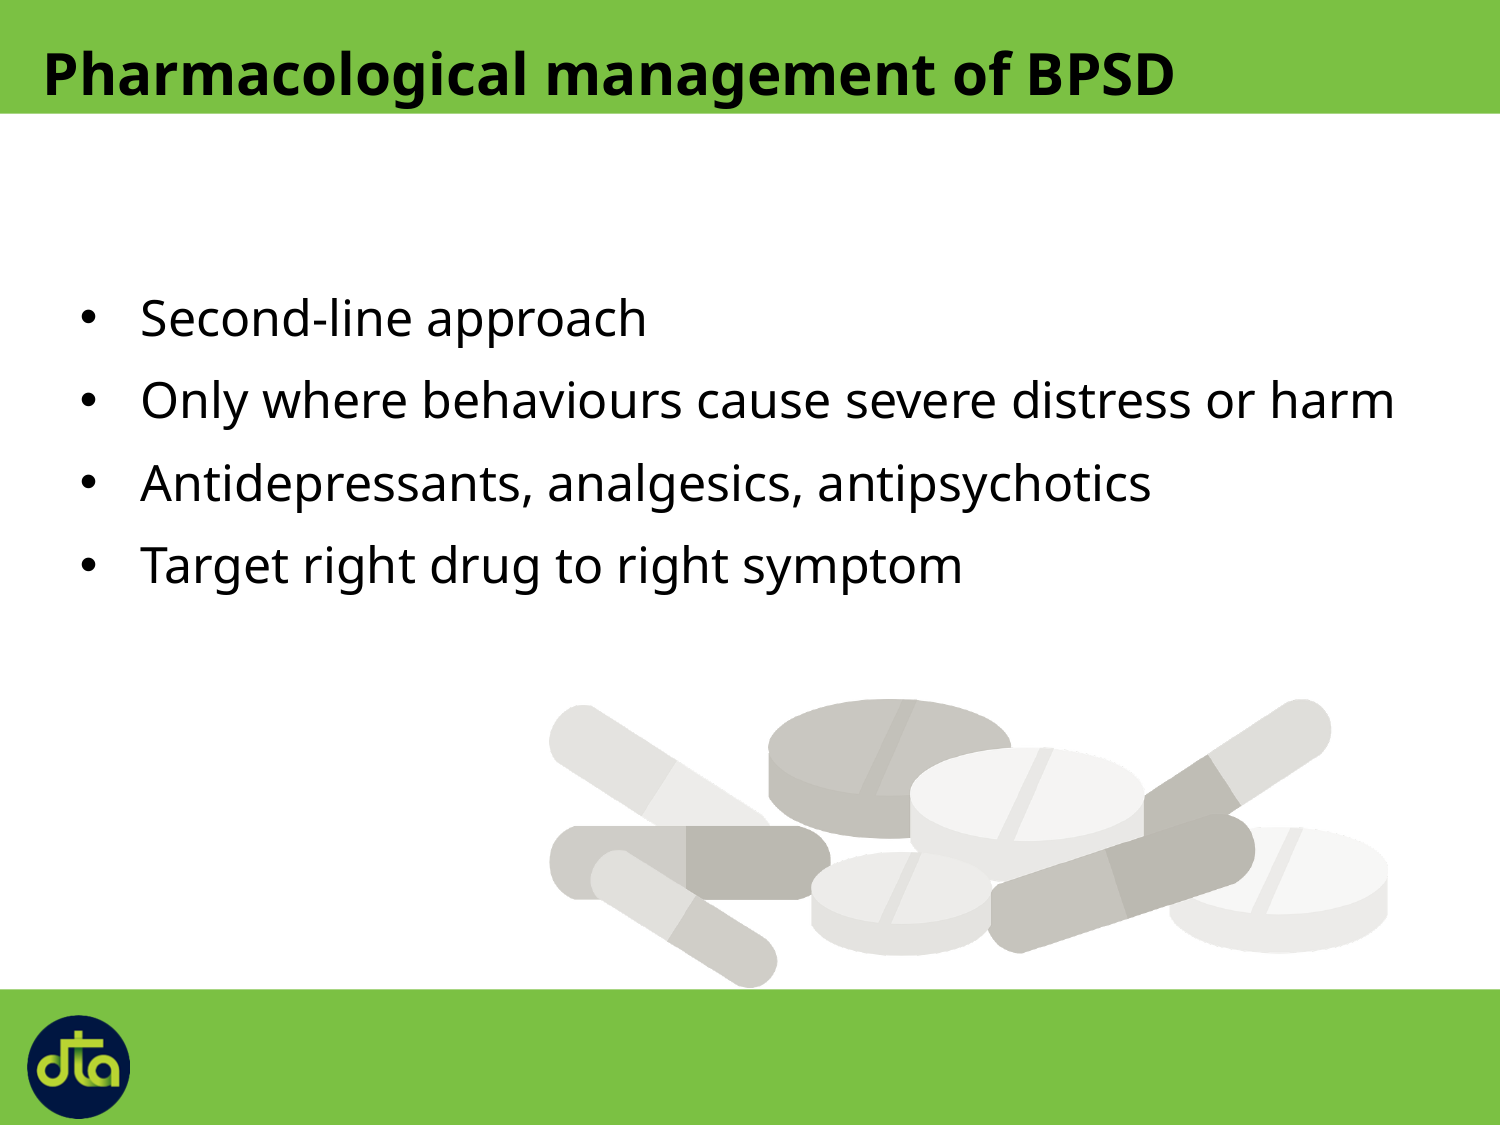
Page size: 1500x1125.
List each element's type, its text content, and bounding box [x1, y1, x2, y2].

text_box Second-line approach Only where behaviours cause severe distress or harm Antidepressants, analgesics, antipsychotics Target right drug to right symptom [64, 278, 1415, 634]
picture [548, 633, 1388, 1053]
picture [27, 1015, 131, 1120]
text_box Pharmacological management of BPSD [0, 7, 1220, 138]
